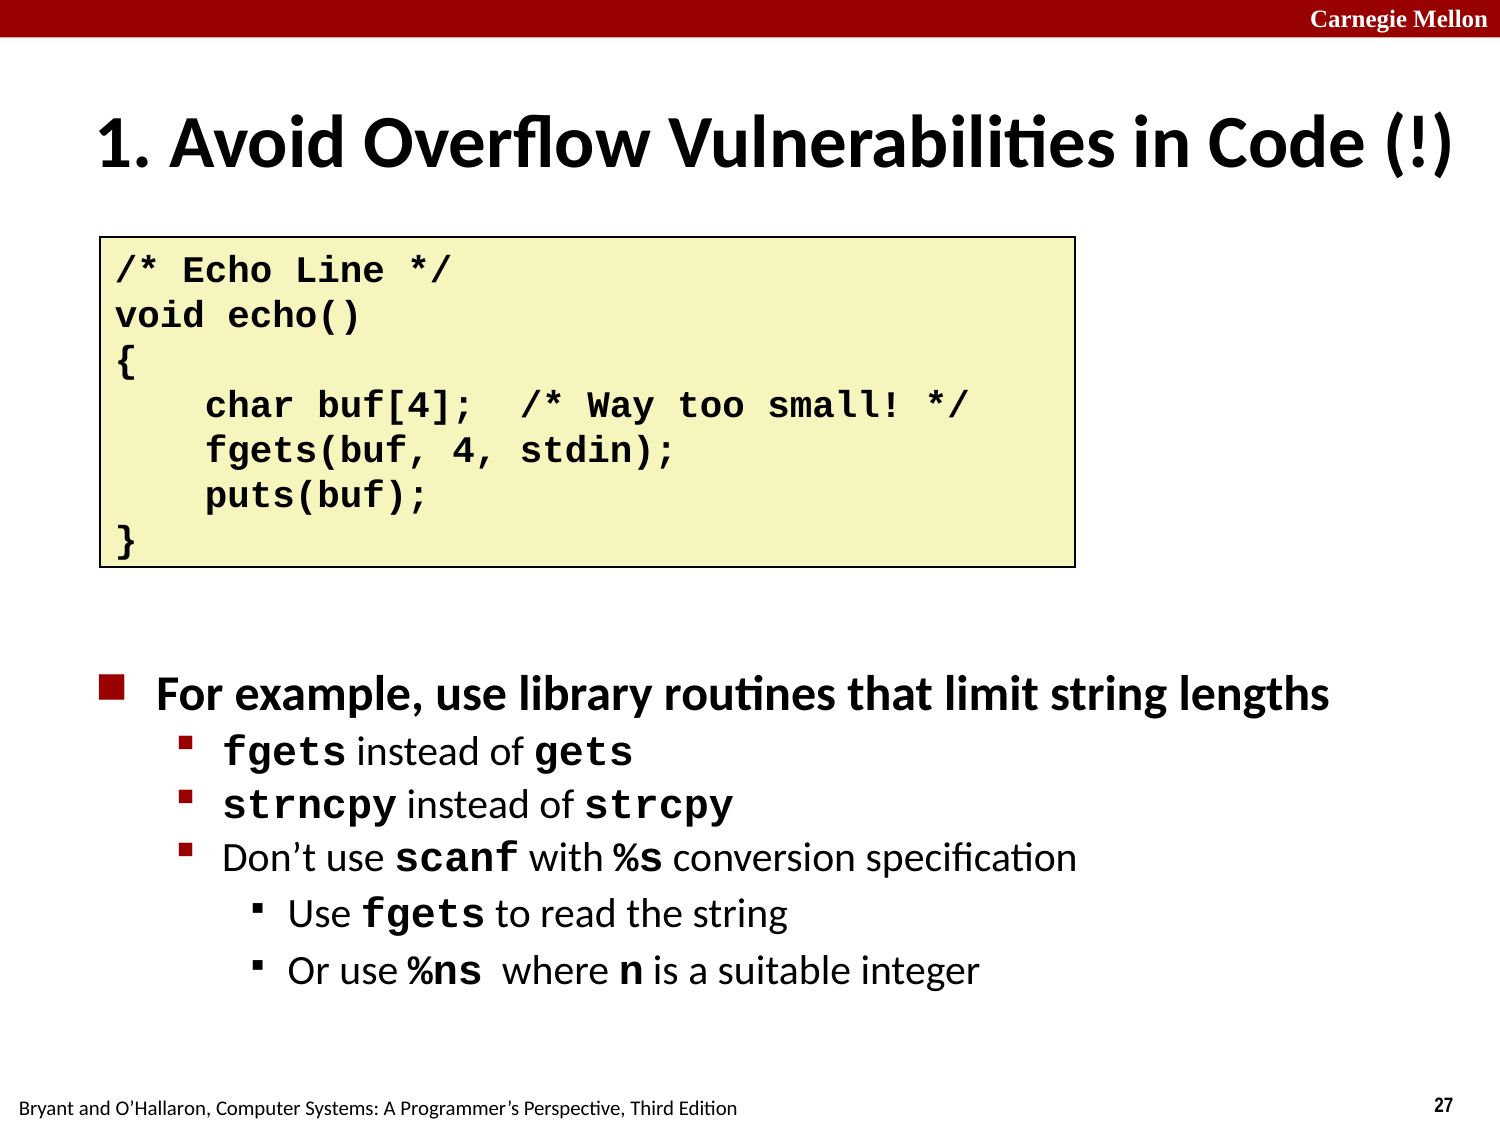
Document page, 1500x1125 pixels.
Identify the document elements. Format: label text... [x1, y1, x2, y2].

text_box /* Echo Line */ void echo() { char buf[4]; /* Way too small! */ fgets(buf, 4, stdin); puts(buf); } [99, 237, 1075, 567]
title 1. Avoid Overflow Vulnerabilities in Code (!) [79, 74, 1500, 201]
list For example, use library routines that limit string lengths fgets instead of gets strncpy instead of strcpy Don’t use scanf with %s conversion specification Use fgets to read the string Or use %ns where n is a suitable integer [84, 662, 1413, 1070]
